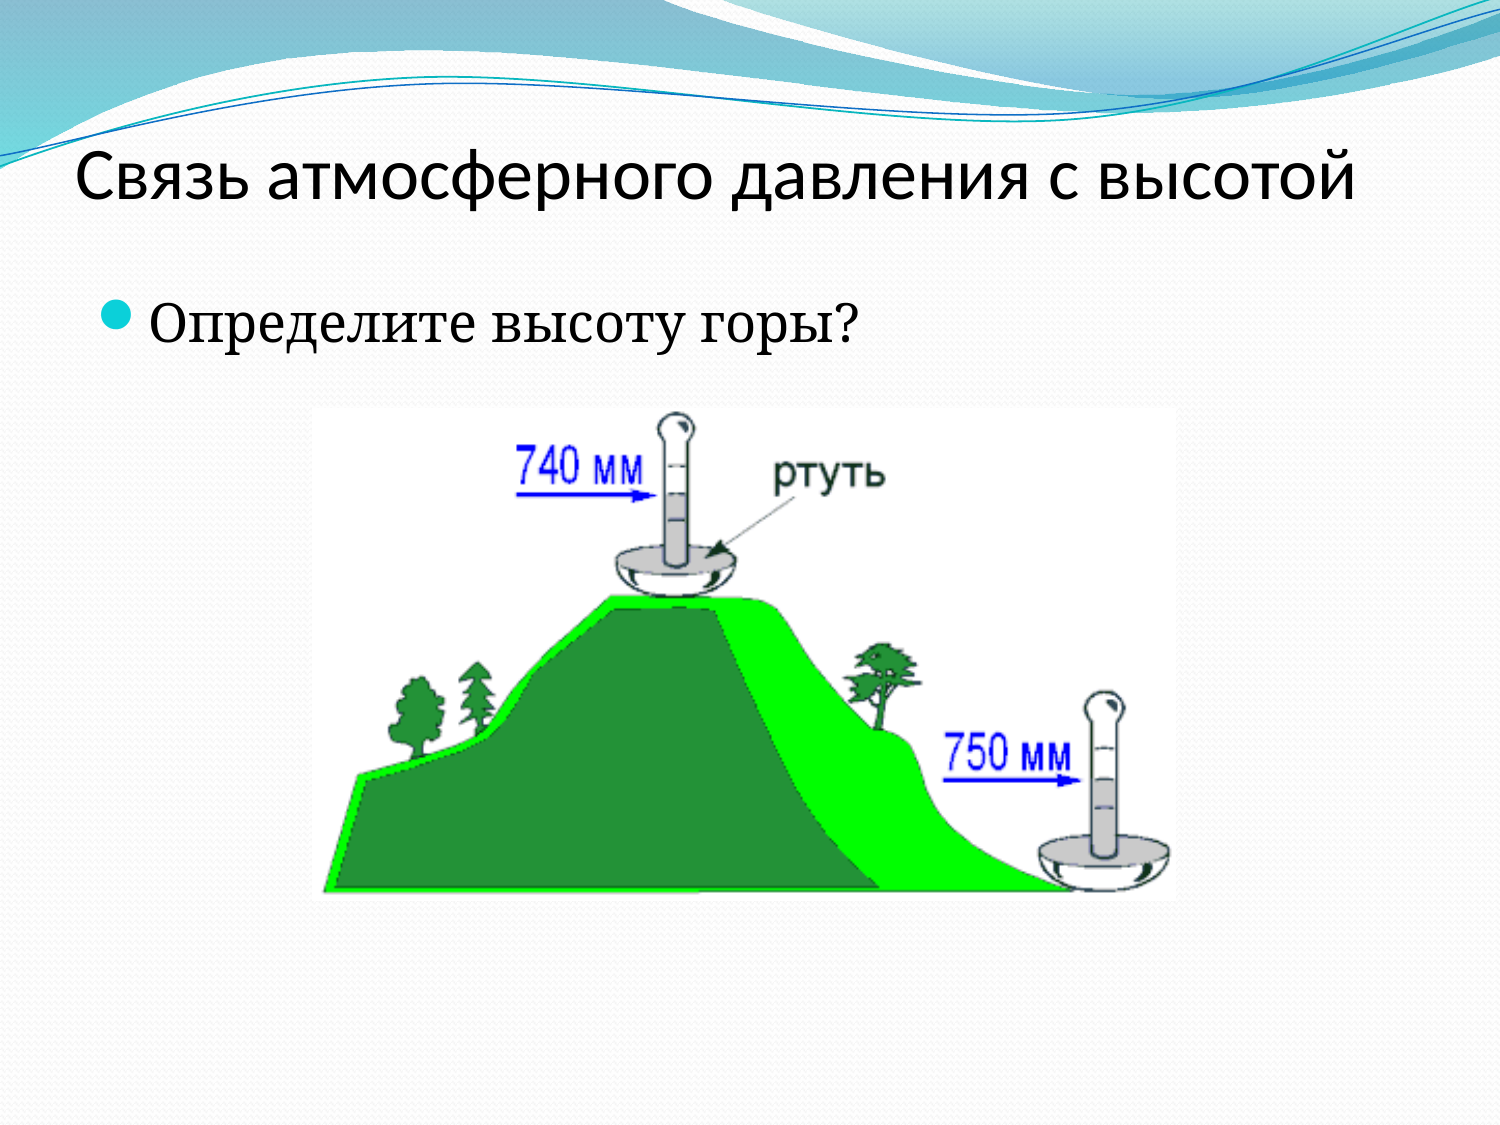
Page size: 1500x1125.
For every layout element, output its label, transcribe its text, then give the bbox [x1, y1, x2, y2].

title Связь атмосферного давления с высотой [75, 115, 1425, 303]
list Определите высоту горы? [82, 281, 1432, 1002]
picture [312, 408, 1176, 902]
